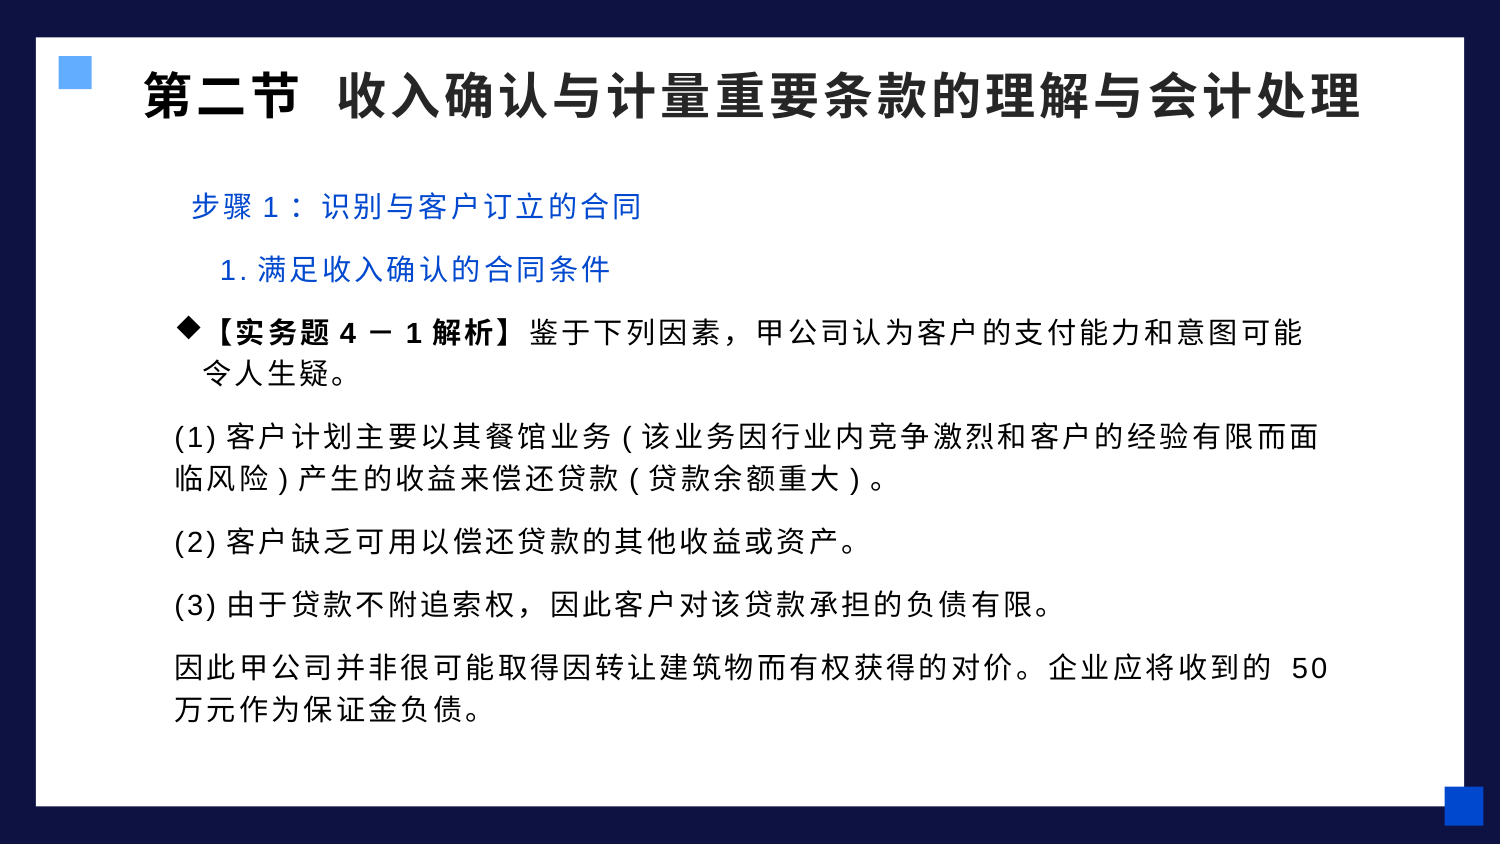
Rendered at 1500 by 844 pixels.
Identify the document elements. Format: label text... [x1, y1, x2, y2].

list 步骤1：识别与客户订立的合同 1.满足收入确认的合同条件 【实务题4－1解析】鉴于下列因素，甲公司认为客户的支付能力和意图可能令人生疑。 (1)客户计划主要以其餐馆业务(该业务因行业内竞争激烈和客户的经验有限而面临风险)产生的收益来偿还贷款(贷款余额重大)。 (2)客户缺乏可用以偿还贷款的其他收益或资产。 (3)由于贷款不附追索权，因此客户对该贷款承担的负债有限。 因此甲公司并非很可能取得因转让建筑物而有权获得的对价。企业应将收到的 50万元作为保证金负债。 [157, 181, 1343, 606]
text_box 第二节 收入确认与计量重要条款的理解与会计处理 [99, 43, 1400, 133]
